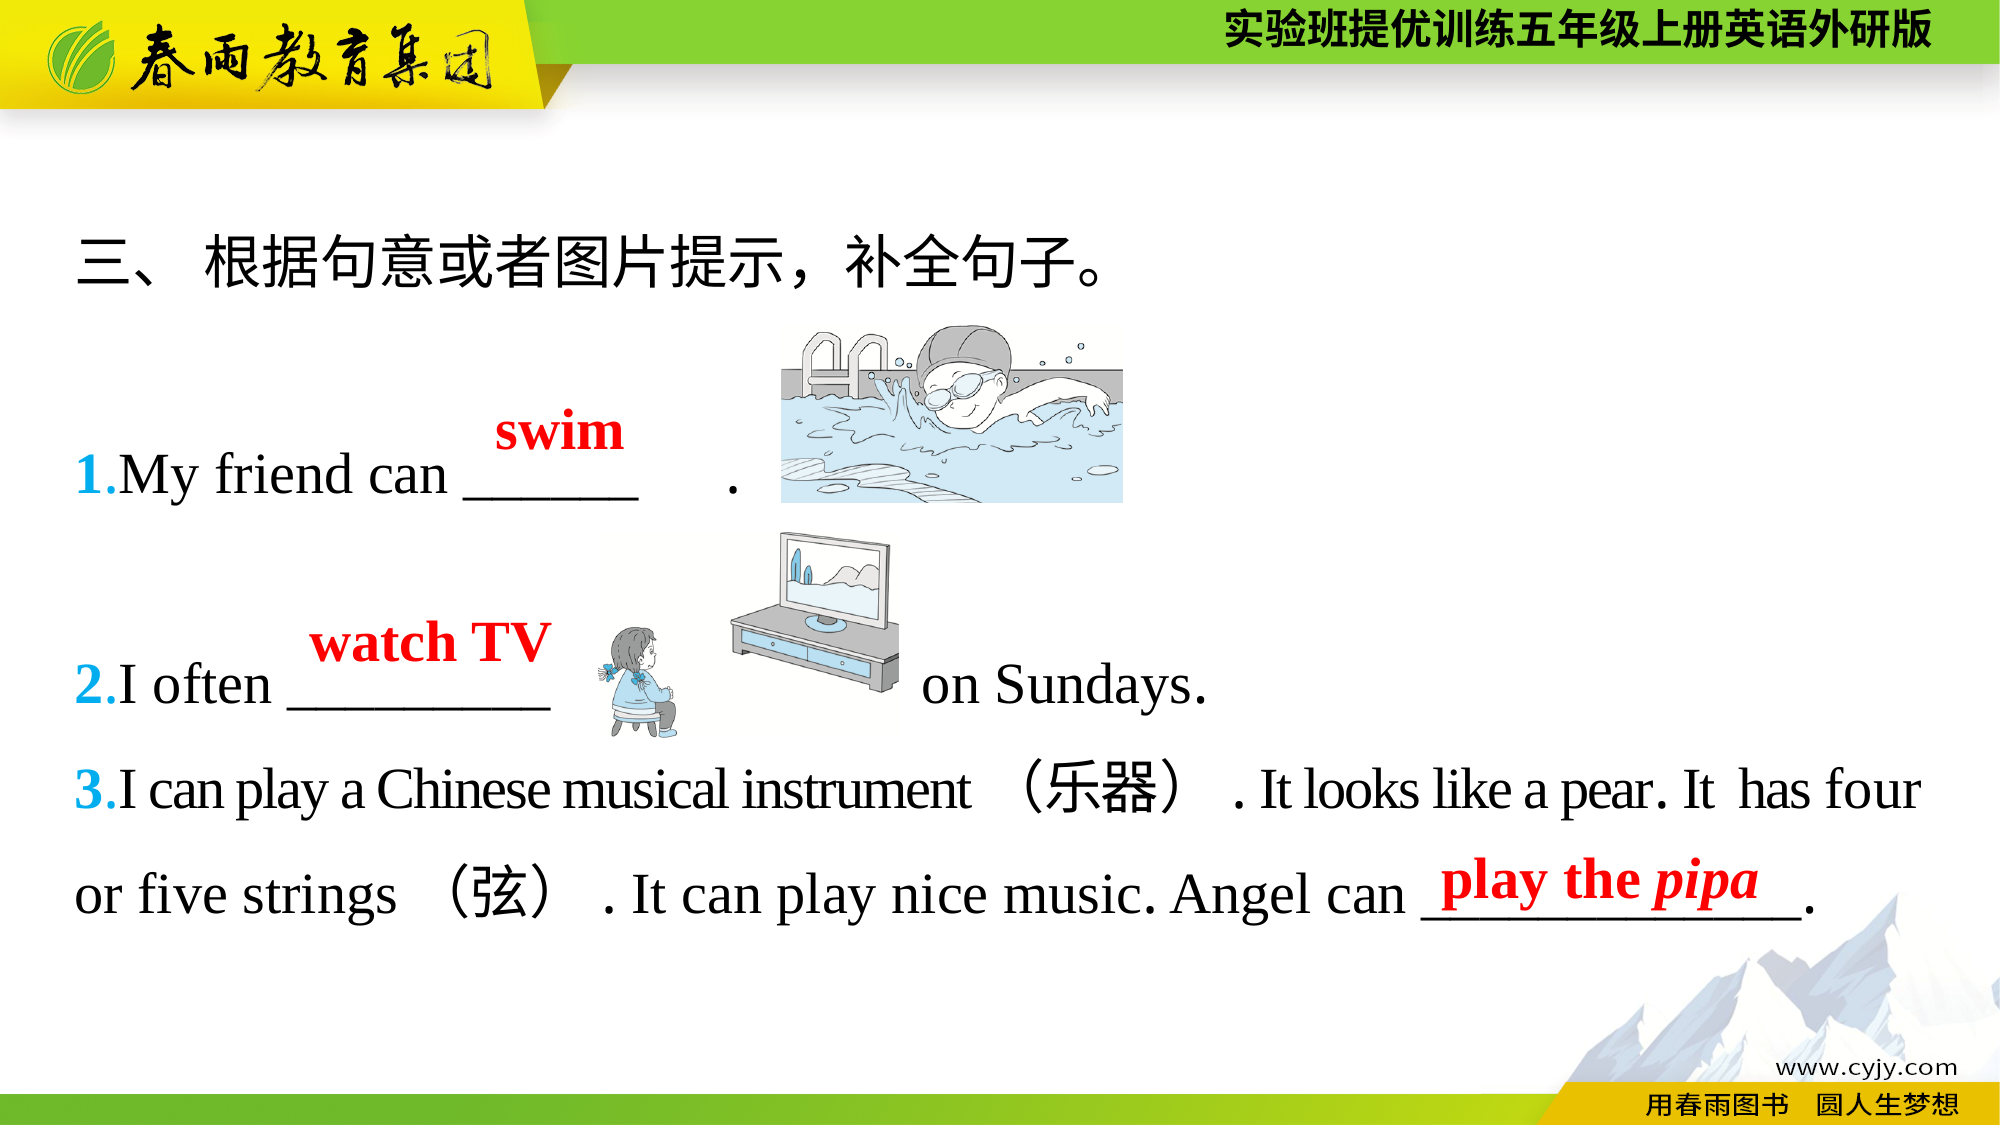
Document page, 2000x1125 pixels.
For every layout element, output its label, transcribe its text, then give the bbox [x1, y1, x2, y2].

list 三、 根据句意或者图片提示，补全句子。 1.My friend can ______ . 2.I often _________ on Sundays. 3.I can play a Chinese musical instrument（乐器）. It looks like a pear. It has four or five strings（弦）. It can play nice music. Angel can _____________. [59, 183, 1944, 941]
text_box swim [481, 383, 641, 469]
picture [0, 0, 2000, 1125]
text_box watch TV [294, 595, 568, 681]
text_box play the pipa [1426, 797, 1775, 918]
